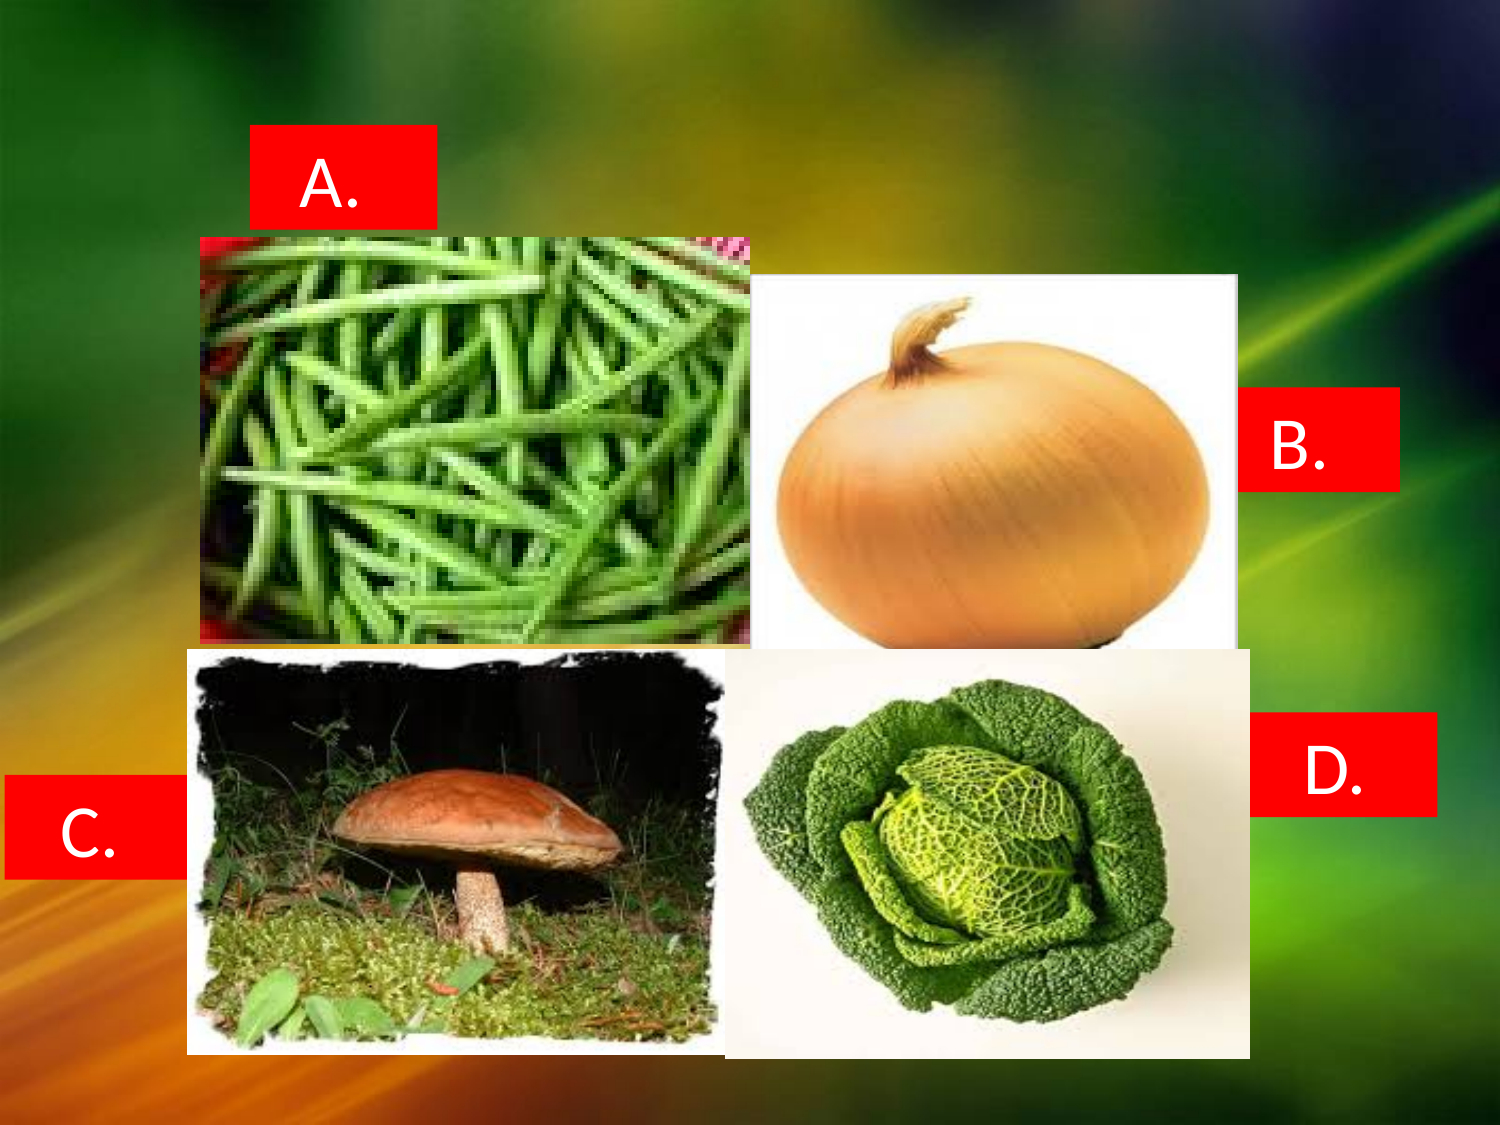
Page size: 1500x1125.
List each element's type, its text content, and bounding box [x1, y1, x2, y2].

text_box C. [4, 774, 181, 880]
picture [0, 0, 1500, 1125]
text_box A. [249, 124, 438, 230]
text_box B. [1243, 387, 1400, 493]
text_box D. [1256, 712, 1438, 818]
